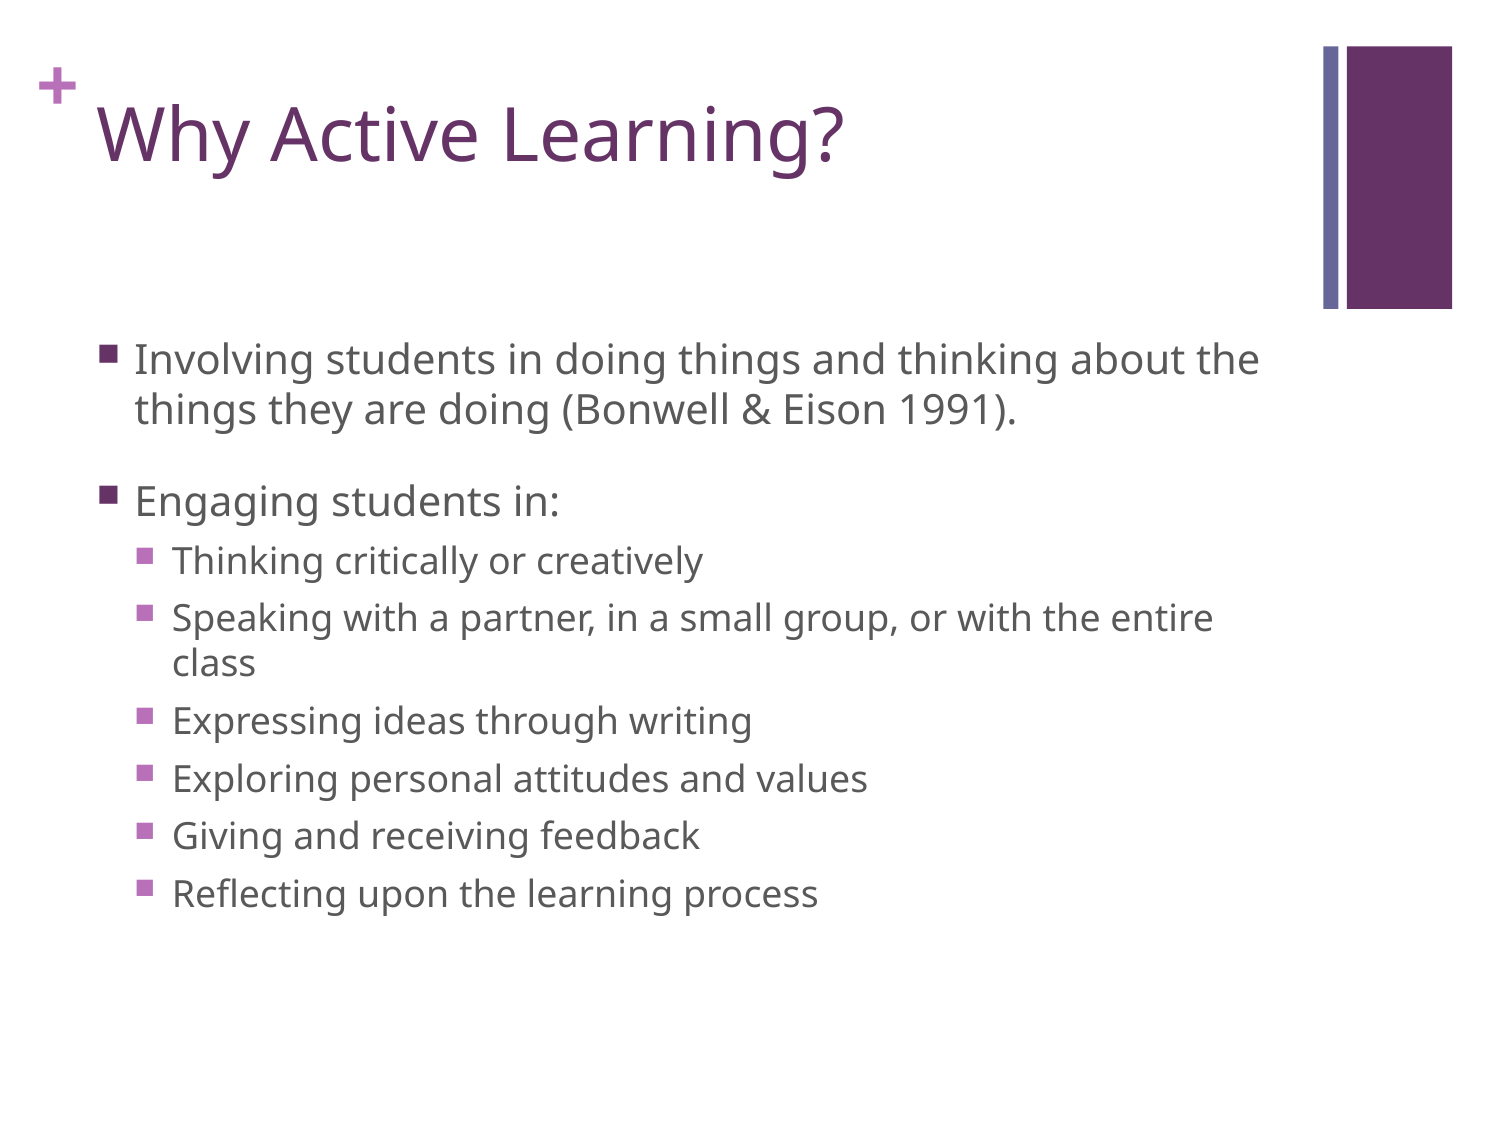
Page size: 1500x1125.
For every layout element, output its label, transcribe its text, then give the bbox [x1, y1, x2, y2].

list Involving students in doing things and thinking about the things they are doing (Bonwell & Eison 1991). Engaging students in: Thinking critically or creatively Speaking with a partner, in a small group, or with the entire class Expressing ideas through writing Exploring personal attitudes and values Giving and receiving feedback Reflecting upon the learning process [81, 324, 1322, 1005]
title Why Active Learning? [81, 79, 1322, 263]
